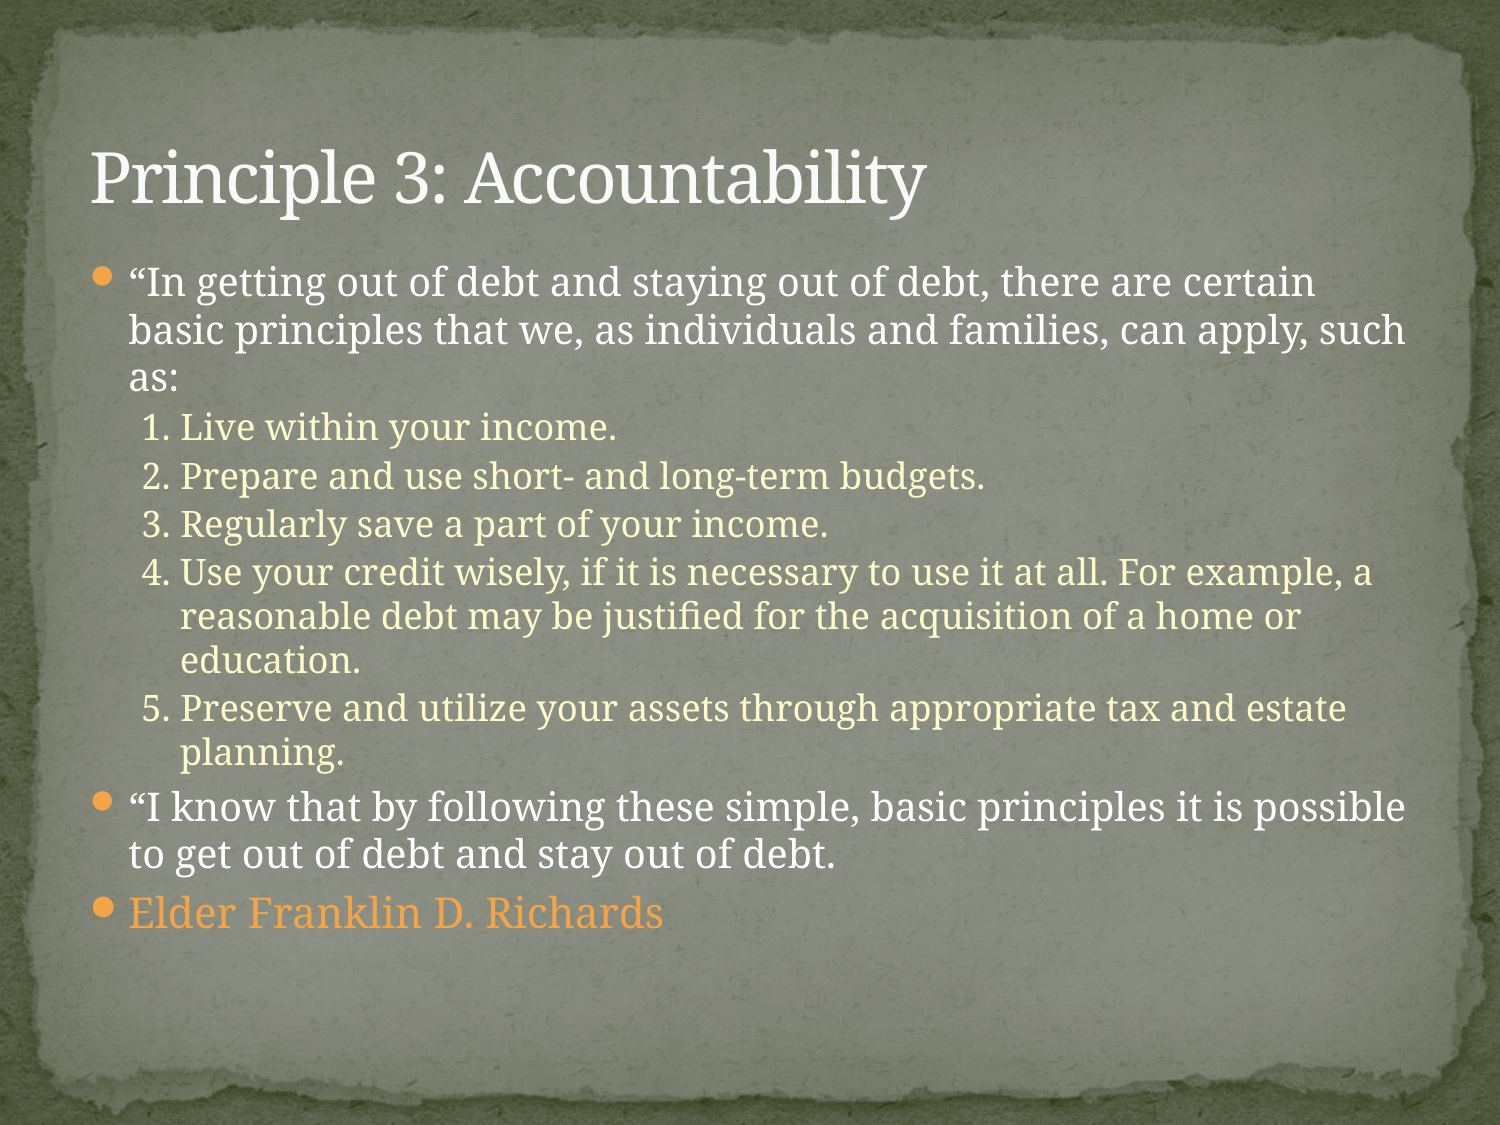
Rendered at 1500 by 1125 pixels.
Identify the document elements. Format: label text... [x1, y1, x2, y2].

list “In getting out of debt and staying out of debt, there are certain basic principles that we, as individuals and families, can apply, such as: 1. Live within your income. 2. Prepare and use short- and long-term budgets. 3. Regularly save a part of your income. 4. Use your credit wisely, if it is necessary to use it at all. For example, a reasonable debt may be justified for the acquisition of a home or education. 5. Preserve and utilize your assets through appropriate tax and estate planning. “I know that by following these simple, basic principles it is possible to get out of debt and stay out of debt. Elder Franklin D. Richards [75, 249, 1425, 1000]
title Principle 3: Accountability [74, 124, 1425, 225]
